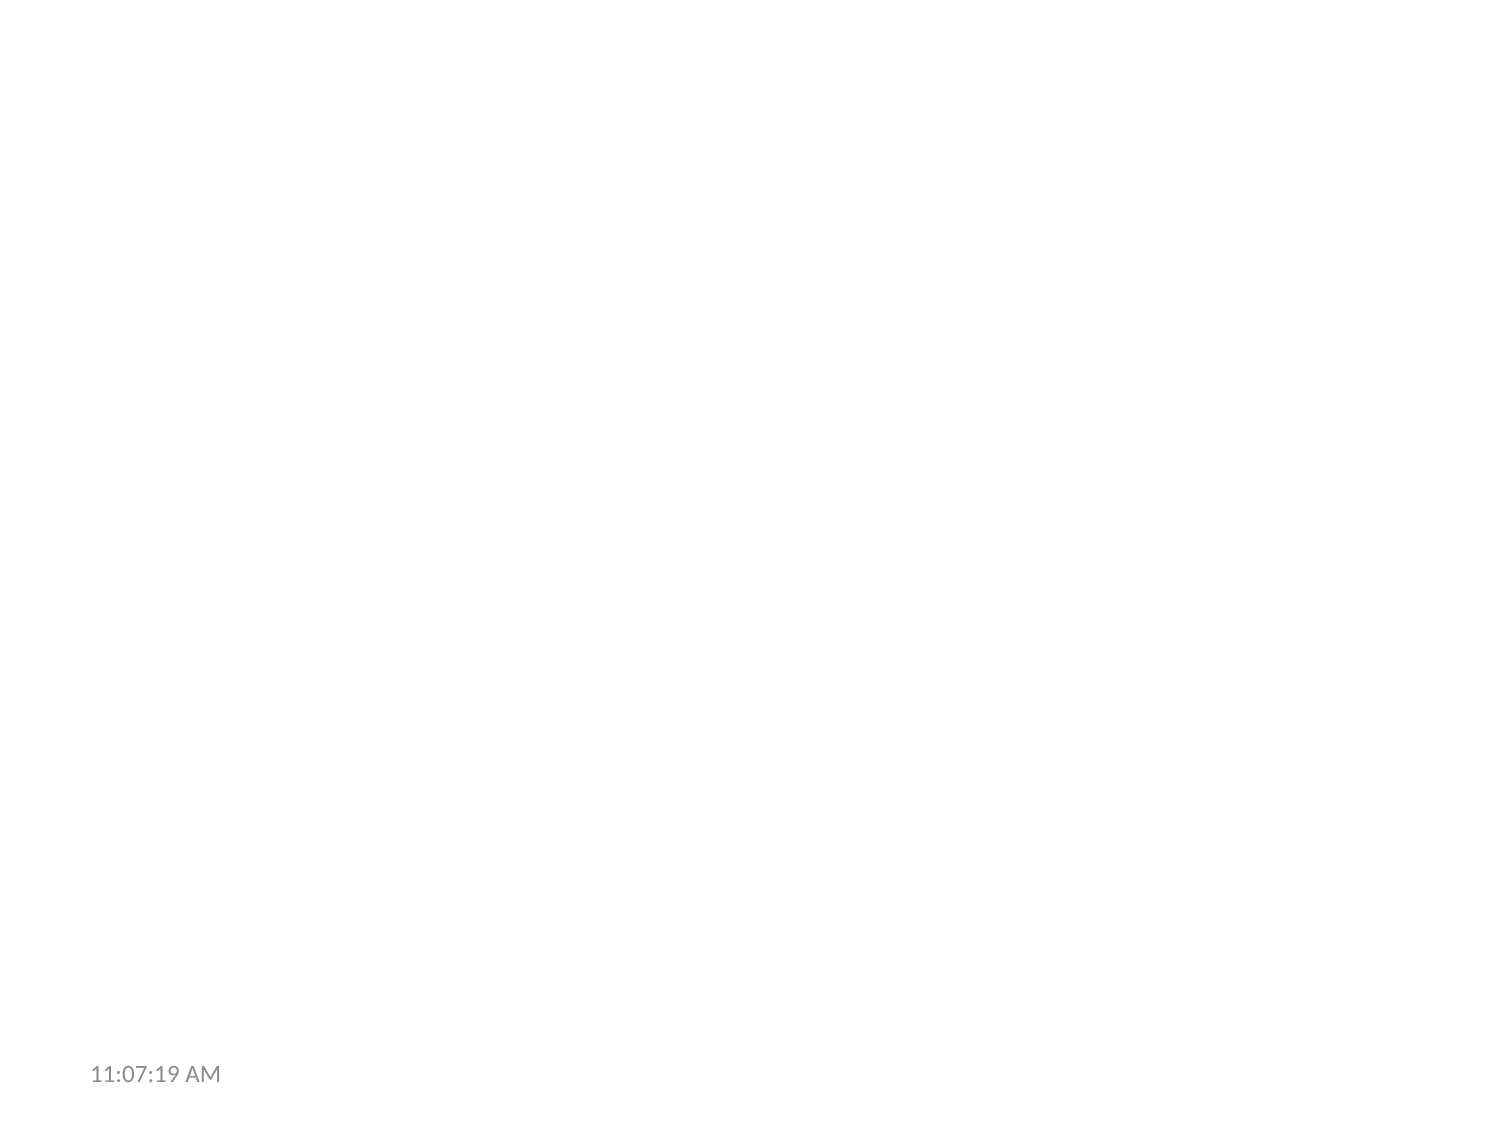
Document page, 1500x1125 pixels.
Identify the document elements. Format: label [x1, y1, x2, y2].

slide_number [75, 1042, 425, 1103]
